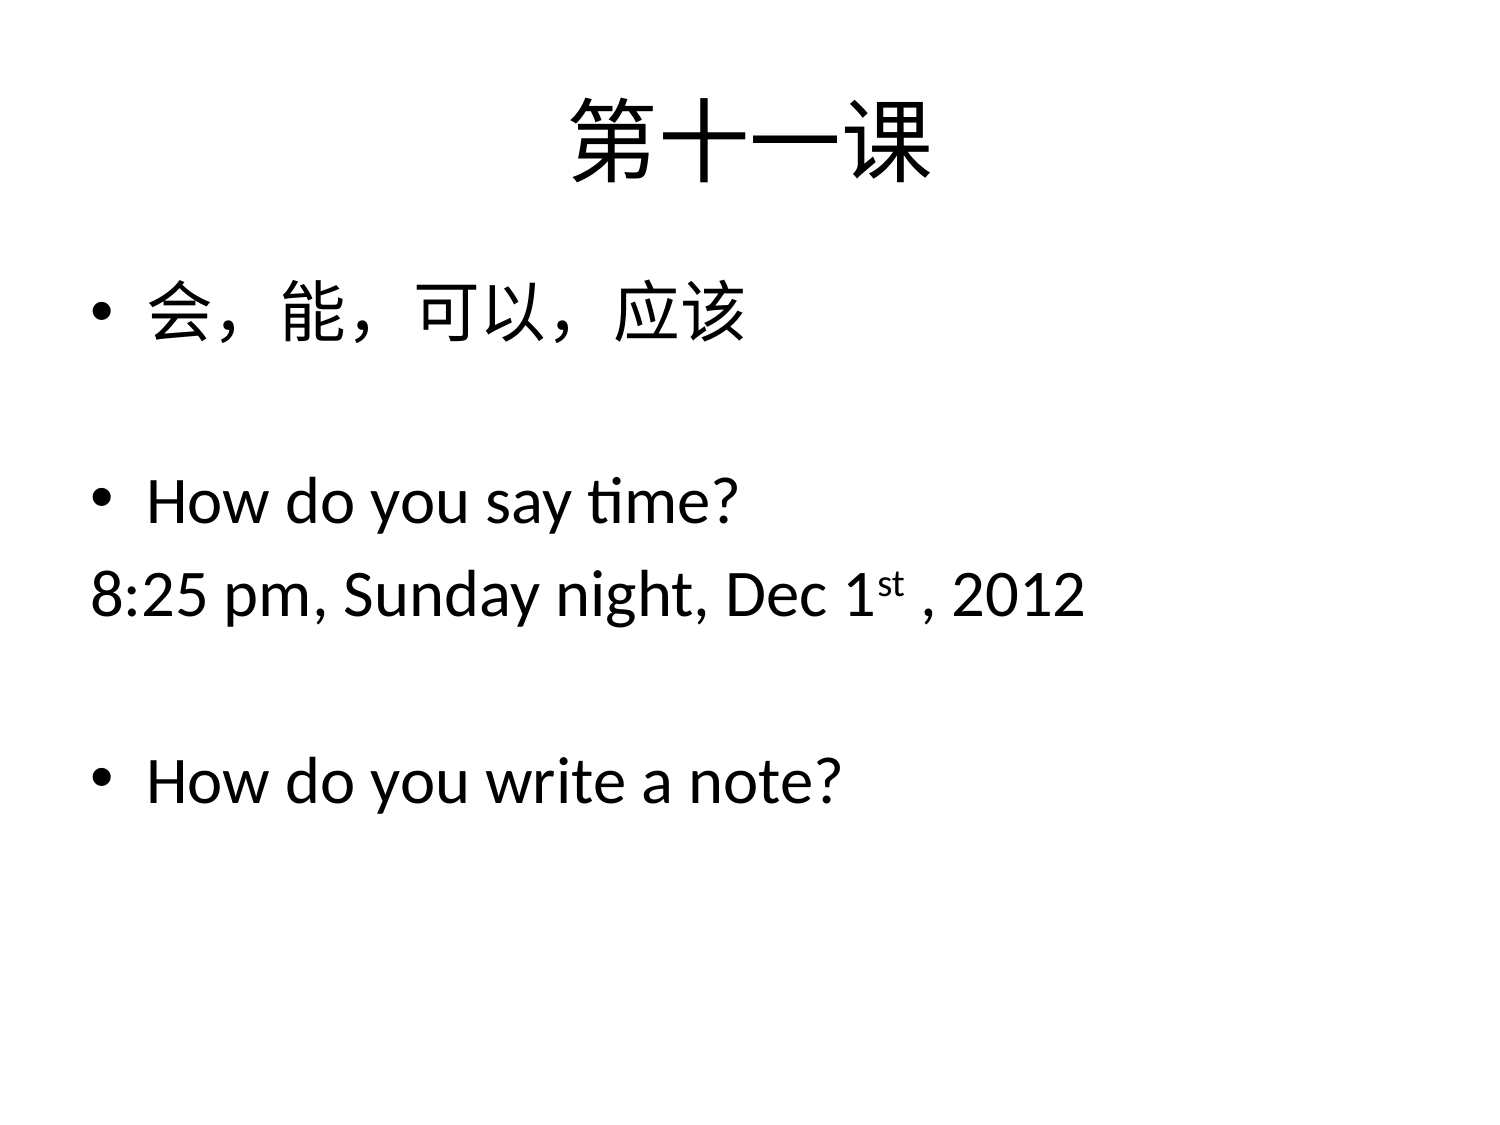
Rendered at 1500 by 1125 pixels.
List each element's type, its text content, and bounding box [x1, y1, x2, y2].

list 会，能，可以，应该 How do you say time? 8:25 pm, Sunday night, Dec 1st , 2012 How do you write a note? [75, 262, 1425, 1005]
title 第十一课 [75, 45, 1425, 233]
